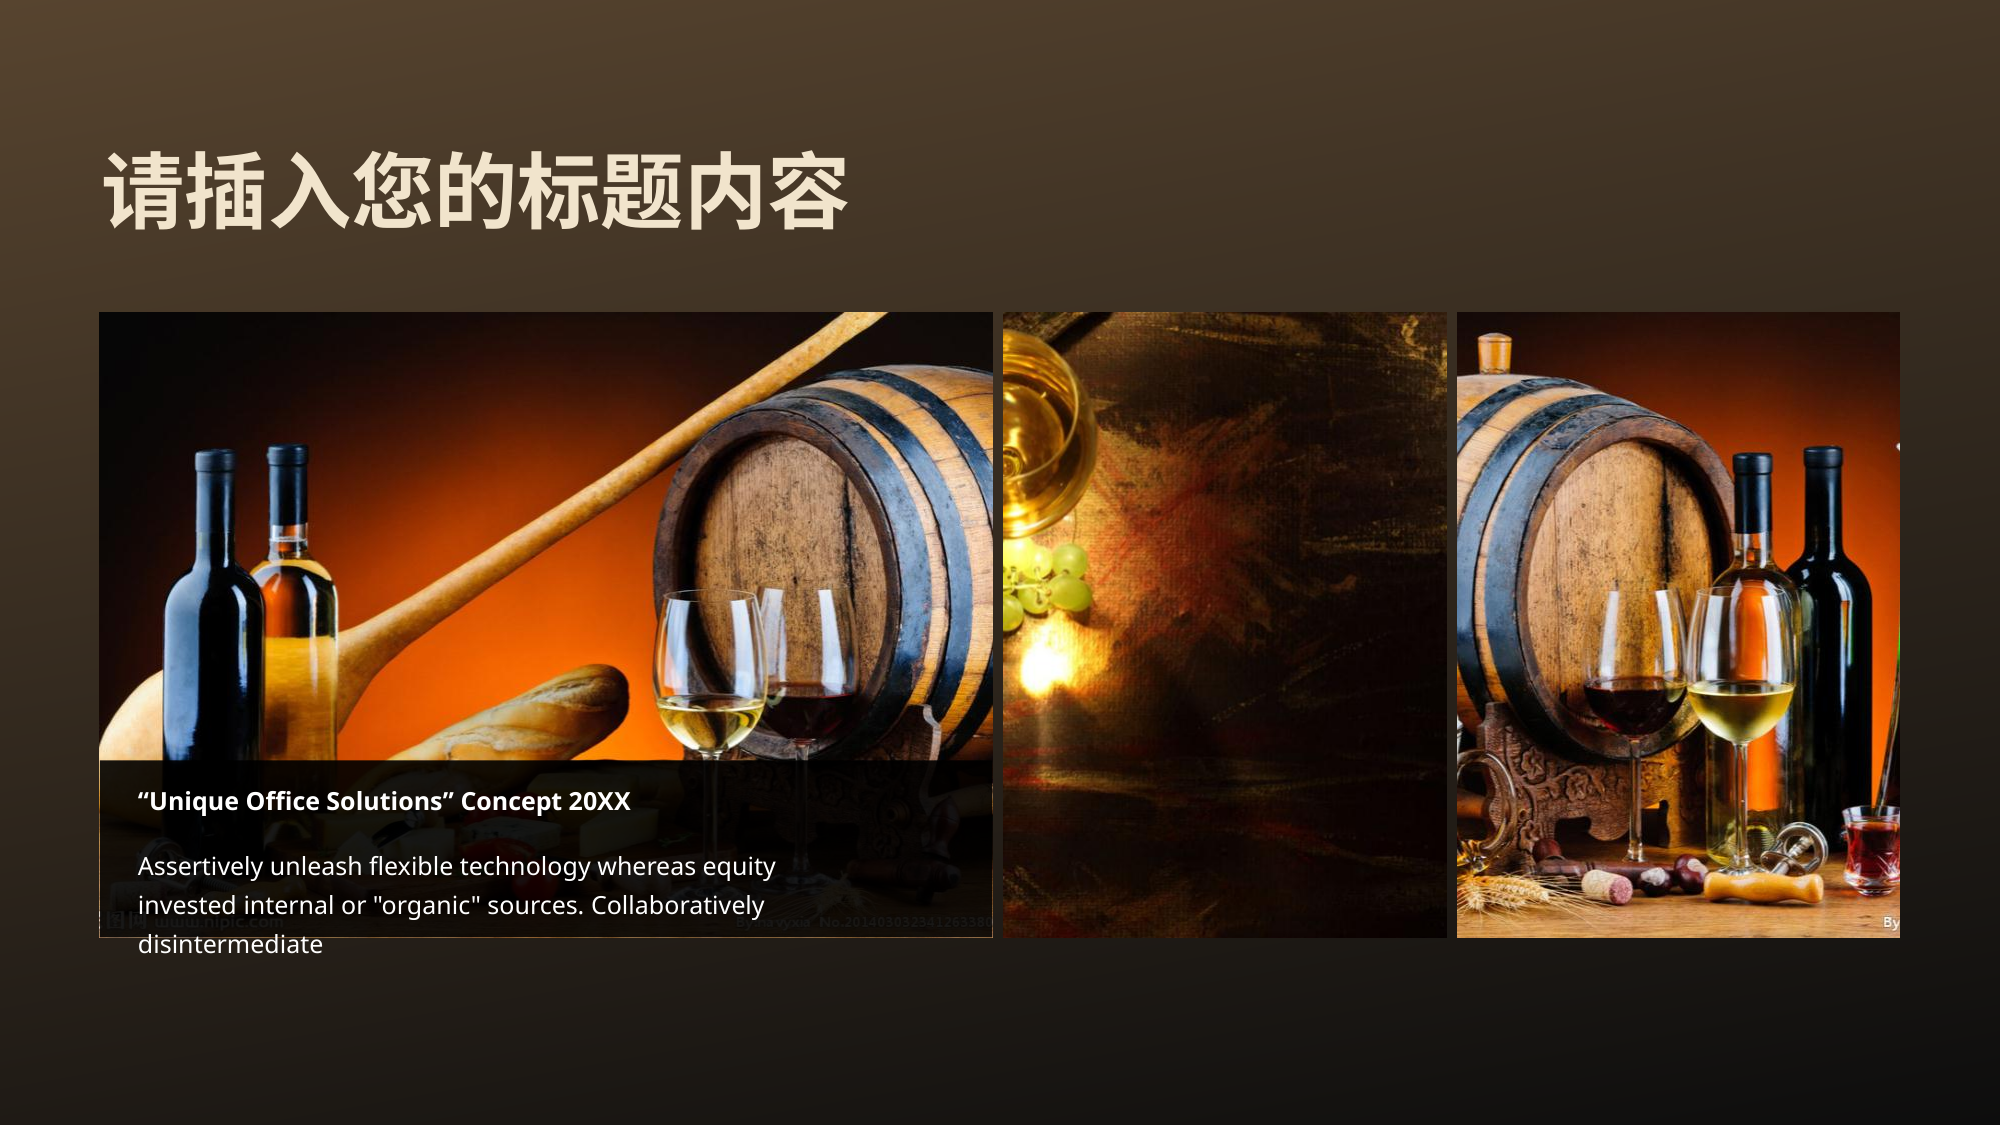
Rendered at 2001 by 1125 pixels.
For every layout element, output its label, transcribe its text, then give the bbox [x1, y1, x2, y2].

picture [1457, 312, 1901, 938]
picture [1003, 312, 1447, 938]
text_box 请插入您的标题内容 [86, 132, 866, 247]
picture [99, 312, 993, 938]
text_box “Unique Office Solutions” Concept 20XX Assertively unleash flexible technology whereas equity invested internal or "organic" sources. Collaboratively disintermediate [123, 938, 897, 966]
